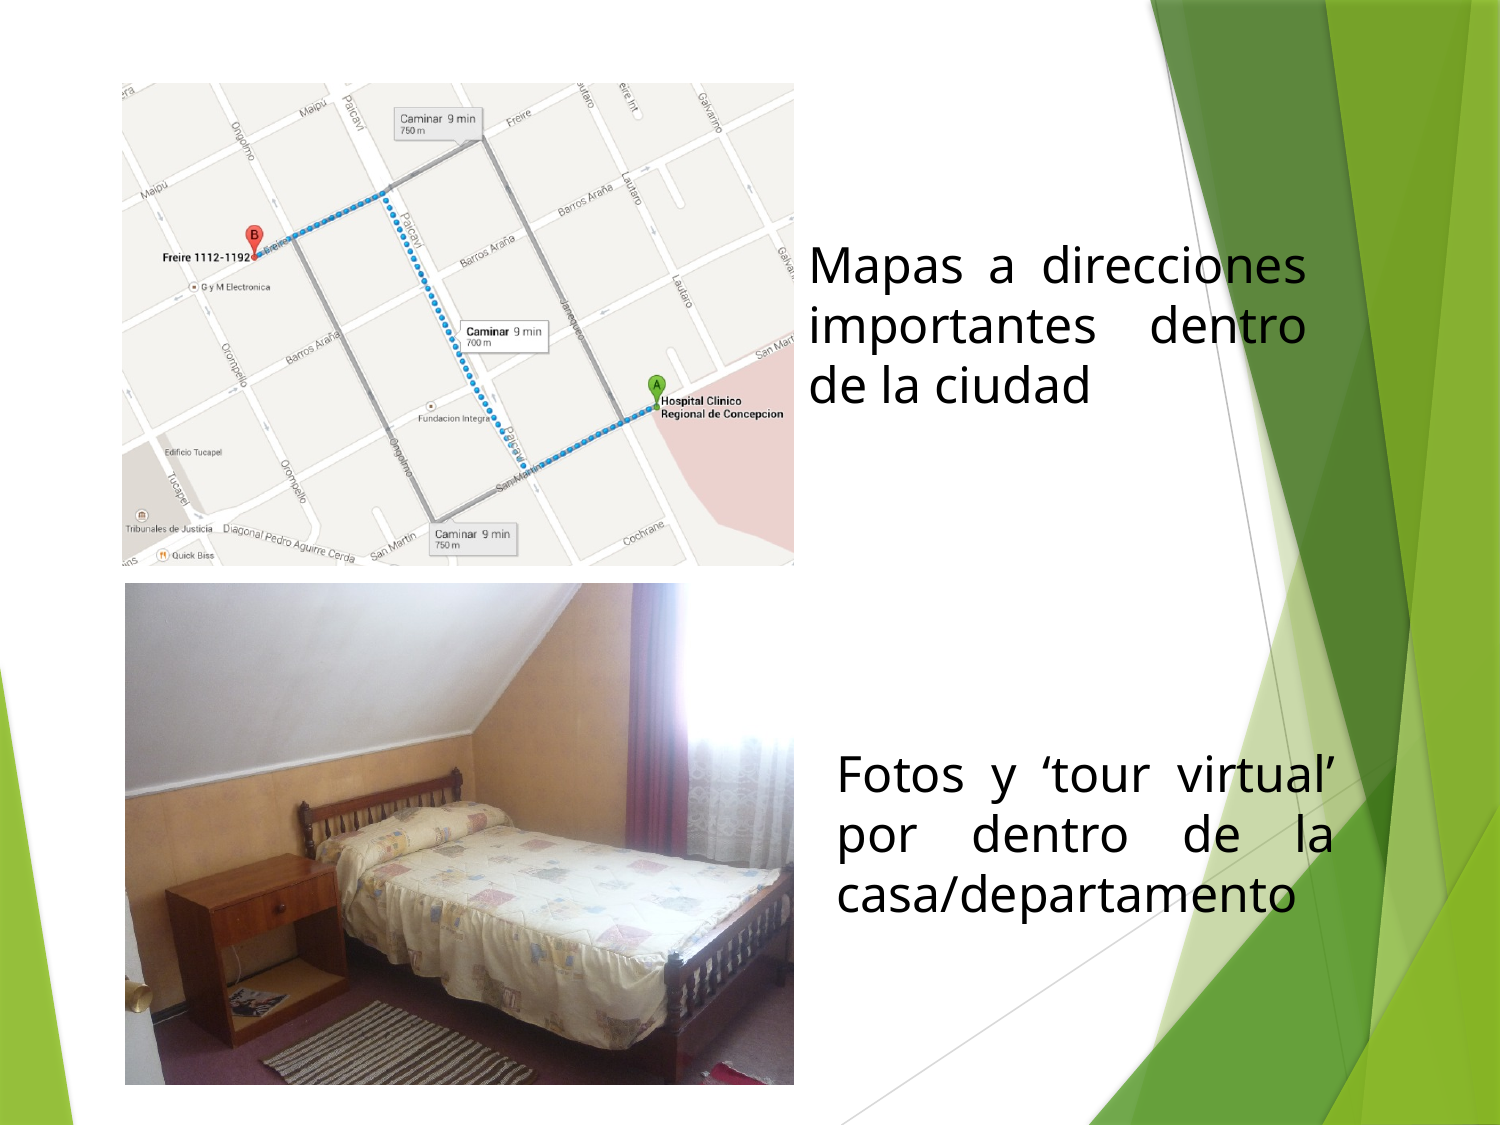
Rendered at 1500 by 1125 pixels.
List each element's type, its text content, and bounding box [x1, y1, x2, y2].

picture [122, 82, 795, 567]
text_box Mapas a direcciones importantes dentro de la ciudad [799, 226, 1323, 421]
picture [124, 582, 795, 1086]
text_box Fotos y ‘tour virtual’ por dentro de la casa/departamento [822, 735, 1351, 931]
